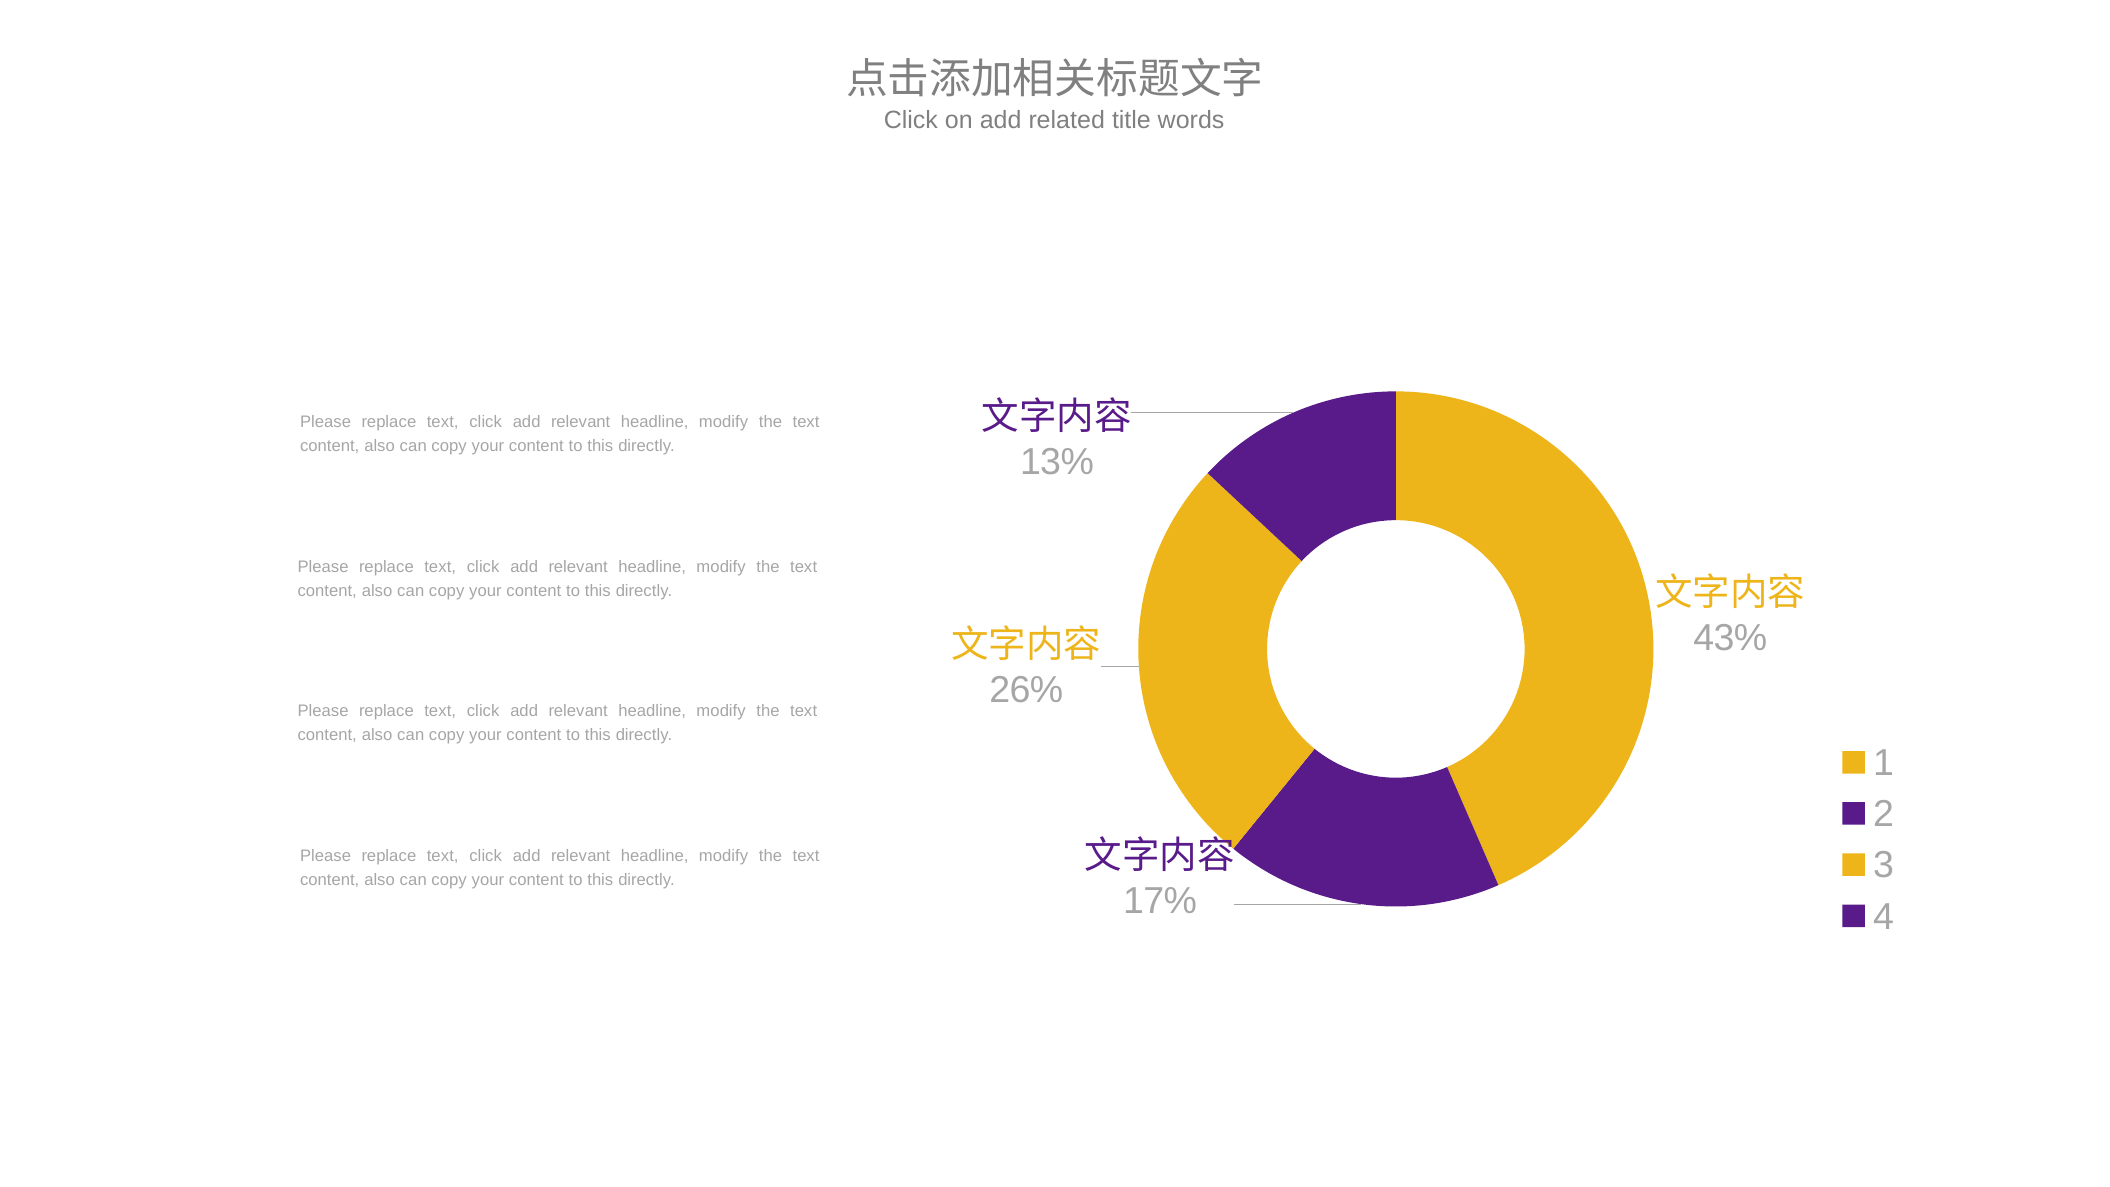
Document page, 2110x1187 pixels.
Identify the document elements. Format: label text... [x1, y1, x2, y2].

chart [914, 345, 1964, 961]
text_box Please replace text, click add relevant headline, modify the text content, also can copy your content to this directly. [297, 696, 819, 744]
text_box Click on add related title words [864, 95, 1246, 158]
text_box 点击添加相关标题文字 [803, 44, 1307, 107]
text_box Please replace text, click add relevant headline, modify the text content, also can copy your content to this directly. [297, 551, 819, 600]
text_box Please replace text, click add relevant headline, modify the text content, also can copy your content to this directly. [300, 406, 821, 455]
text_box Please replace text, click add relevant headline, modify the text content, also can copy your content to this directly. [300, 840, 821, 889]
